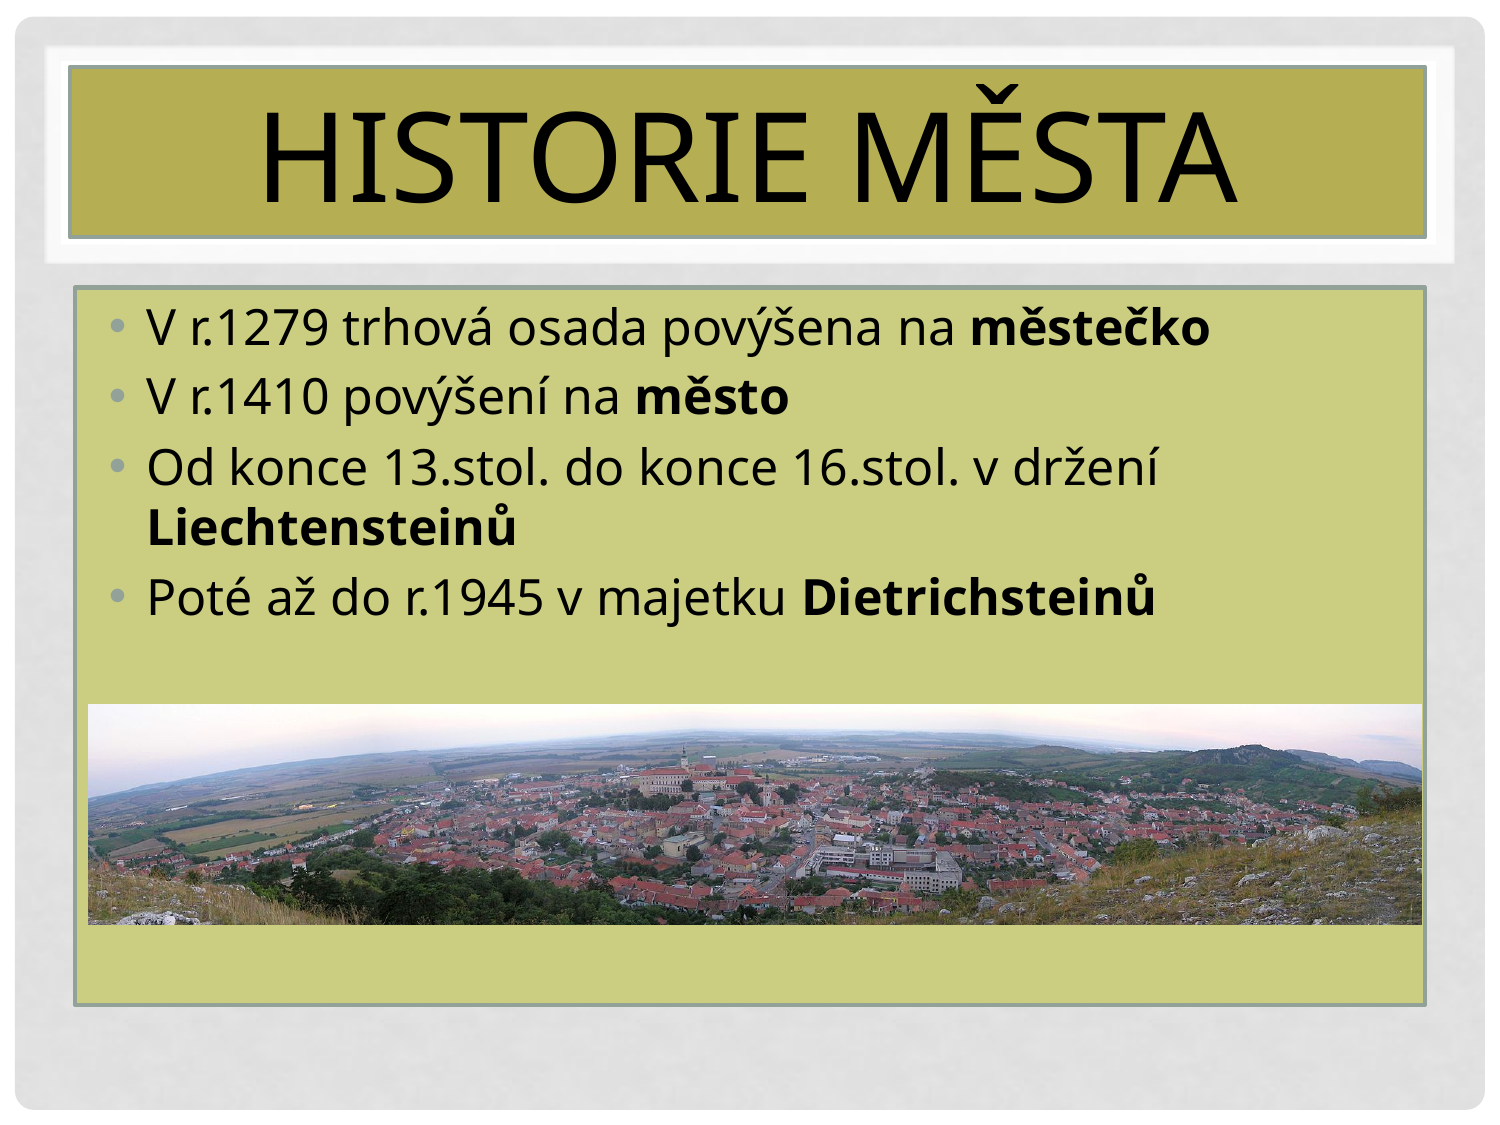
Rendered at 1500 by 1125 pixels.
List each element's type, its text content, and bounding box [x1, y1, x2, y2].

list V r.1279 trhová osada povýšena na městečko V r.1410 povýšení na město Od konce 13.stol. do konce 16.stol. v držení Liechtensteinů Poté až do r.1945 v majetku Dietrichsteinů [73, 285, 1427, 1007]
title Historie města [68, 65, 1427, 239]
picture [88, 703, 1423, 926]
